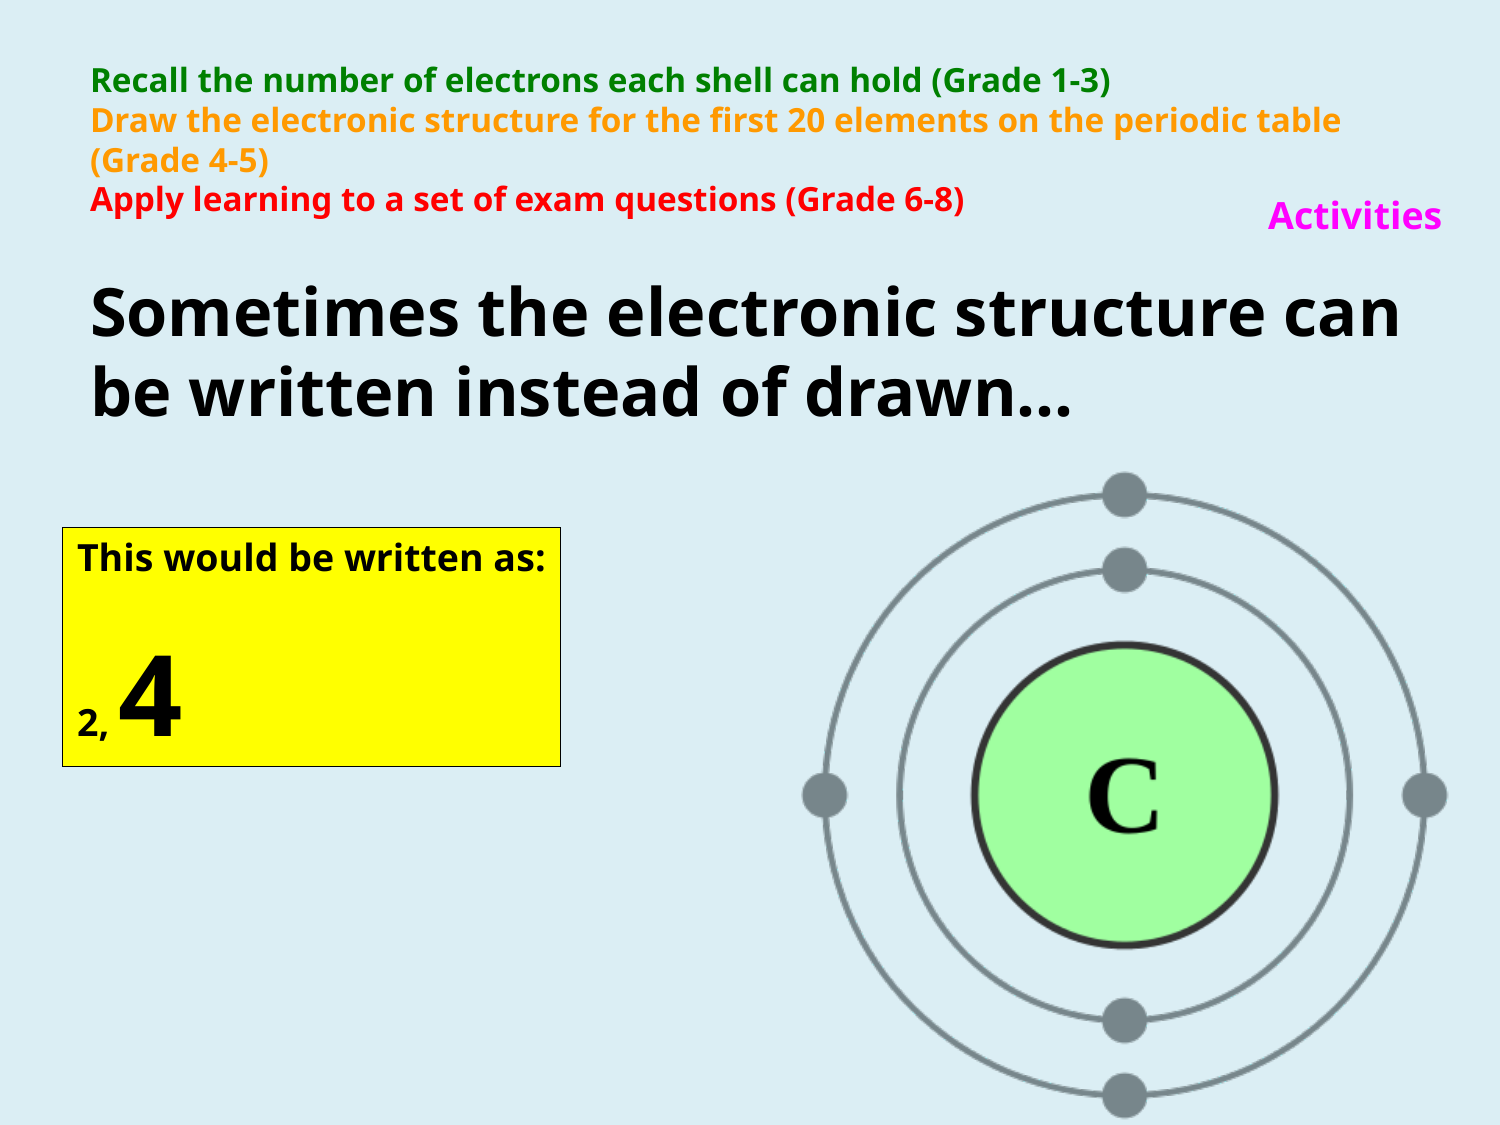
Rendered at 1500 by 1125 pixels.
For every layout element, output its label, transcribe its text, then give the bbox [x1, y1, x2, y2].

list Sometimes the electronic structure can be written instead of drawn… [75, 262, 1425, 1005]
picture [749, 420, 1500, 1125]
title Recall the number of electrons each shell can hold (Grade 1-3) Draw the electronic structure for the first 20 elements on the periodic table (Grade 4-5) Apply learning to a set of exam questions (Grade 6-8) [75, 45, 1425, 233]
text_box This would be written as: 2, 4 [62, 527, 561, 767]
text_box Activities [1253, 184, 1458, 245]
